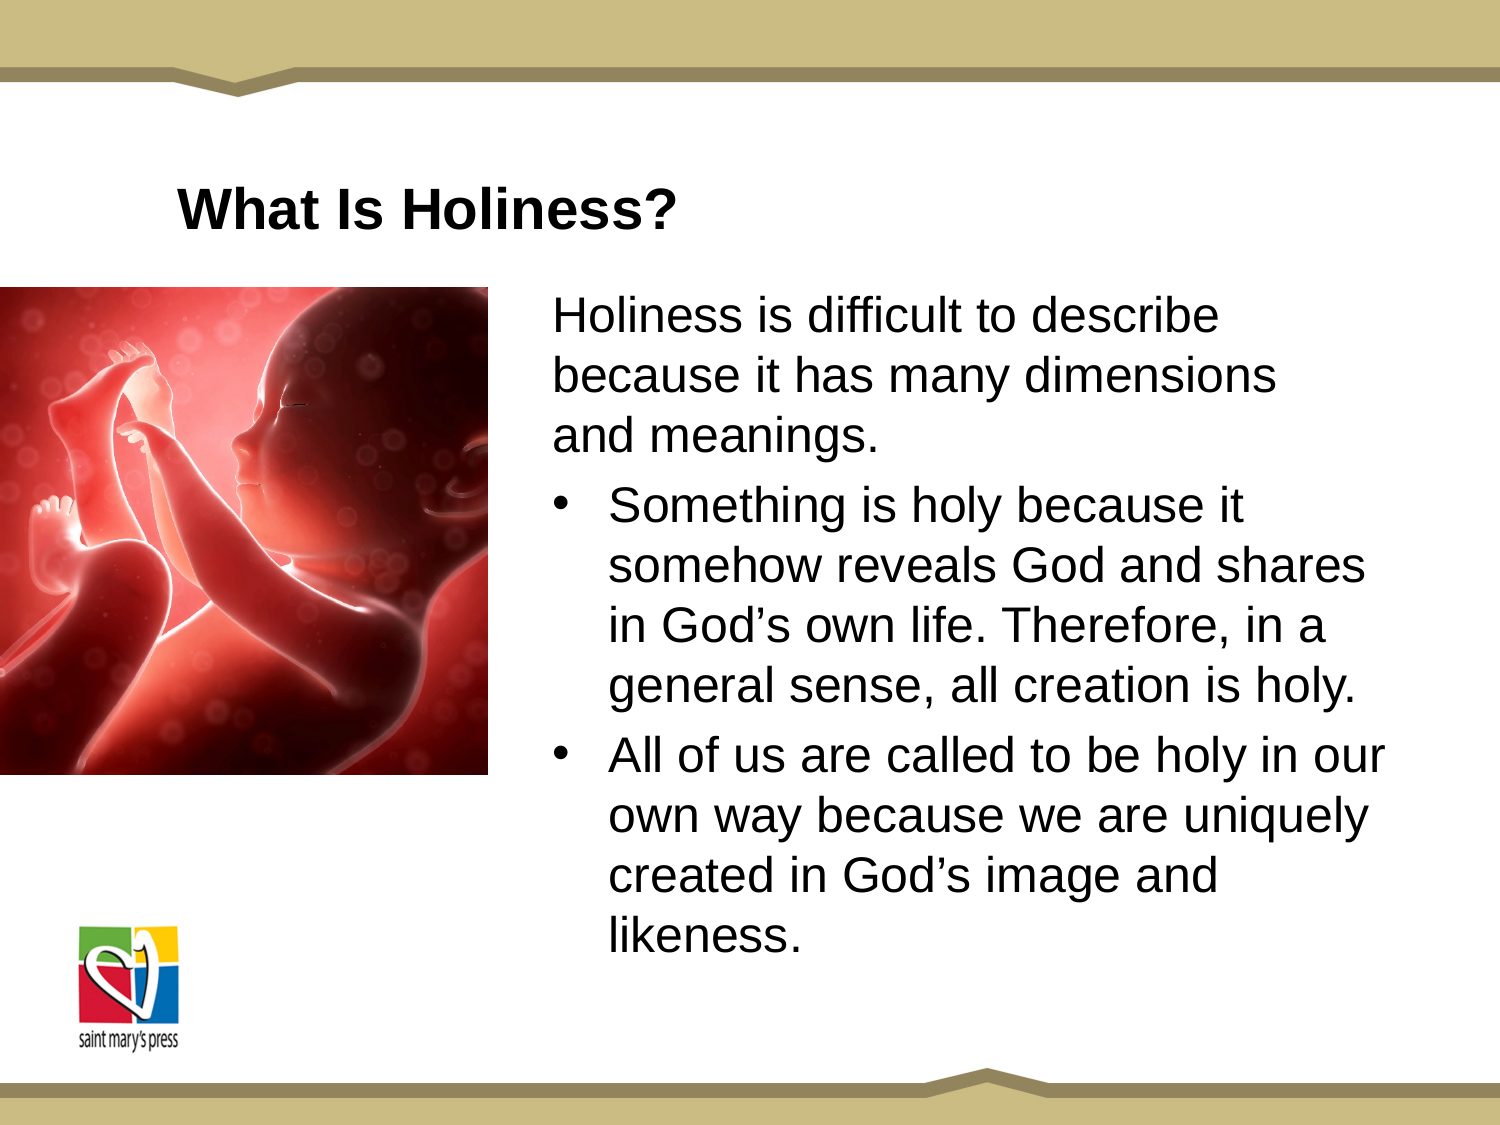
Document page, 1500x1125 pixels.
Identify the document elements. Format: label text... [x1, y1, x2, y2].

list Holiness is difficult to describe because it has many dimensions and meanings. Something is holy because it somehow reveals God and shares in God’s own life. Therefore, in a general sense, all creation is holy. All of us are called to be holy in our own way because we are uniquely created in God’s image and likeness. [537, 275, 1413, 1075]
picture [0, 0, 1500, 1125]
title What Is Holiness? [162, 162, 1500, 250]
